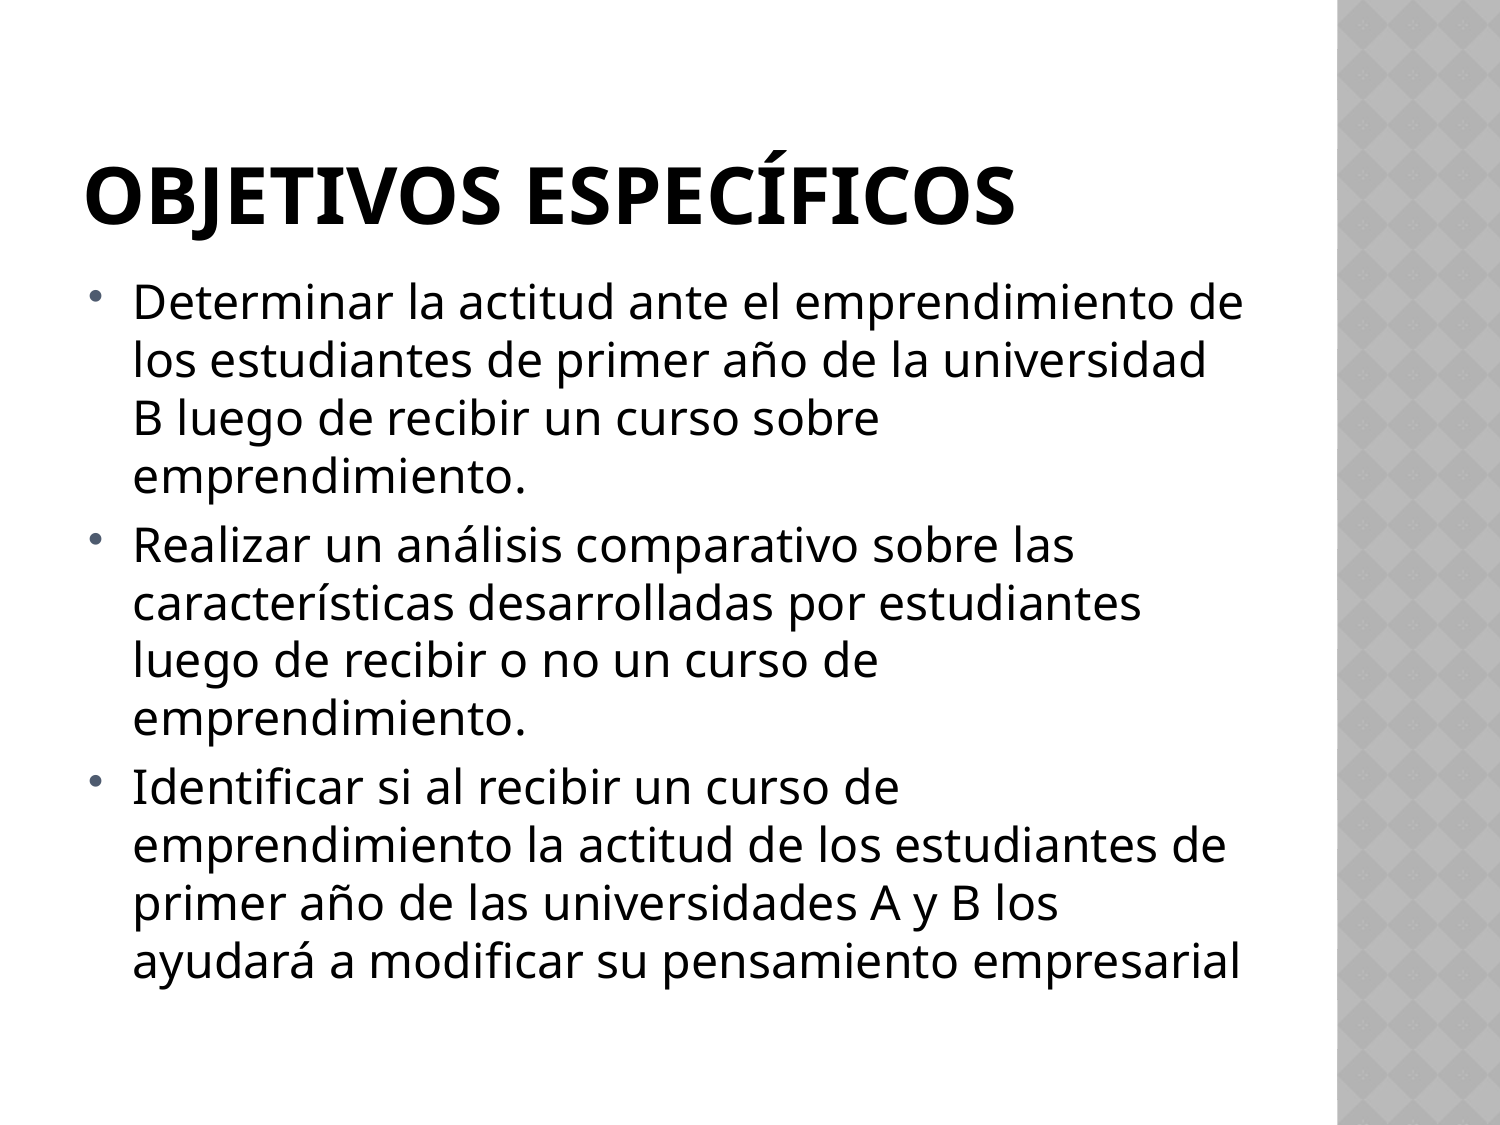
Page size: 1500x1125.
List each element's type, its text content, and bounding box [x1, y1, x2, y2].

title Objetivos específicos [75, 52, 1263, 240]
list Determinar la actitud ante el emprendimiento de los estudiantes de primer año de la universidad B luego de recibir un curso sobre emprendimiento. Realizar un análisis comparativo sobre las características desarrolladas por estudiantes luego de recibir o no un curso de emprendimiento. Identificar si al recibir un curso de emprendimiento la actitud de los estudiantes de primer año de las universidades A y B los ayudará a modificar su pensamiento empresarial [75, 264, 1263, 1059]
